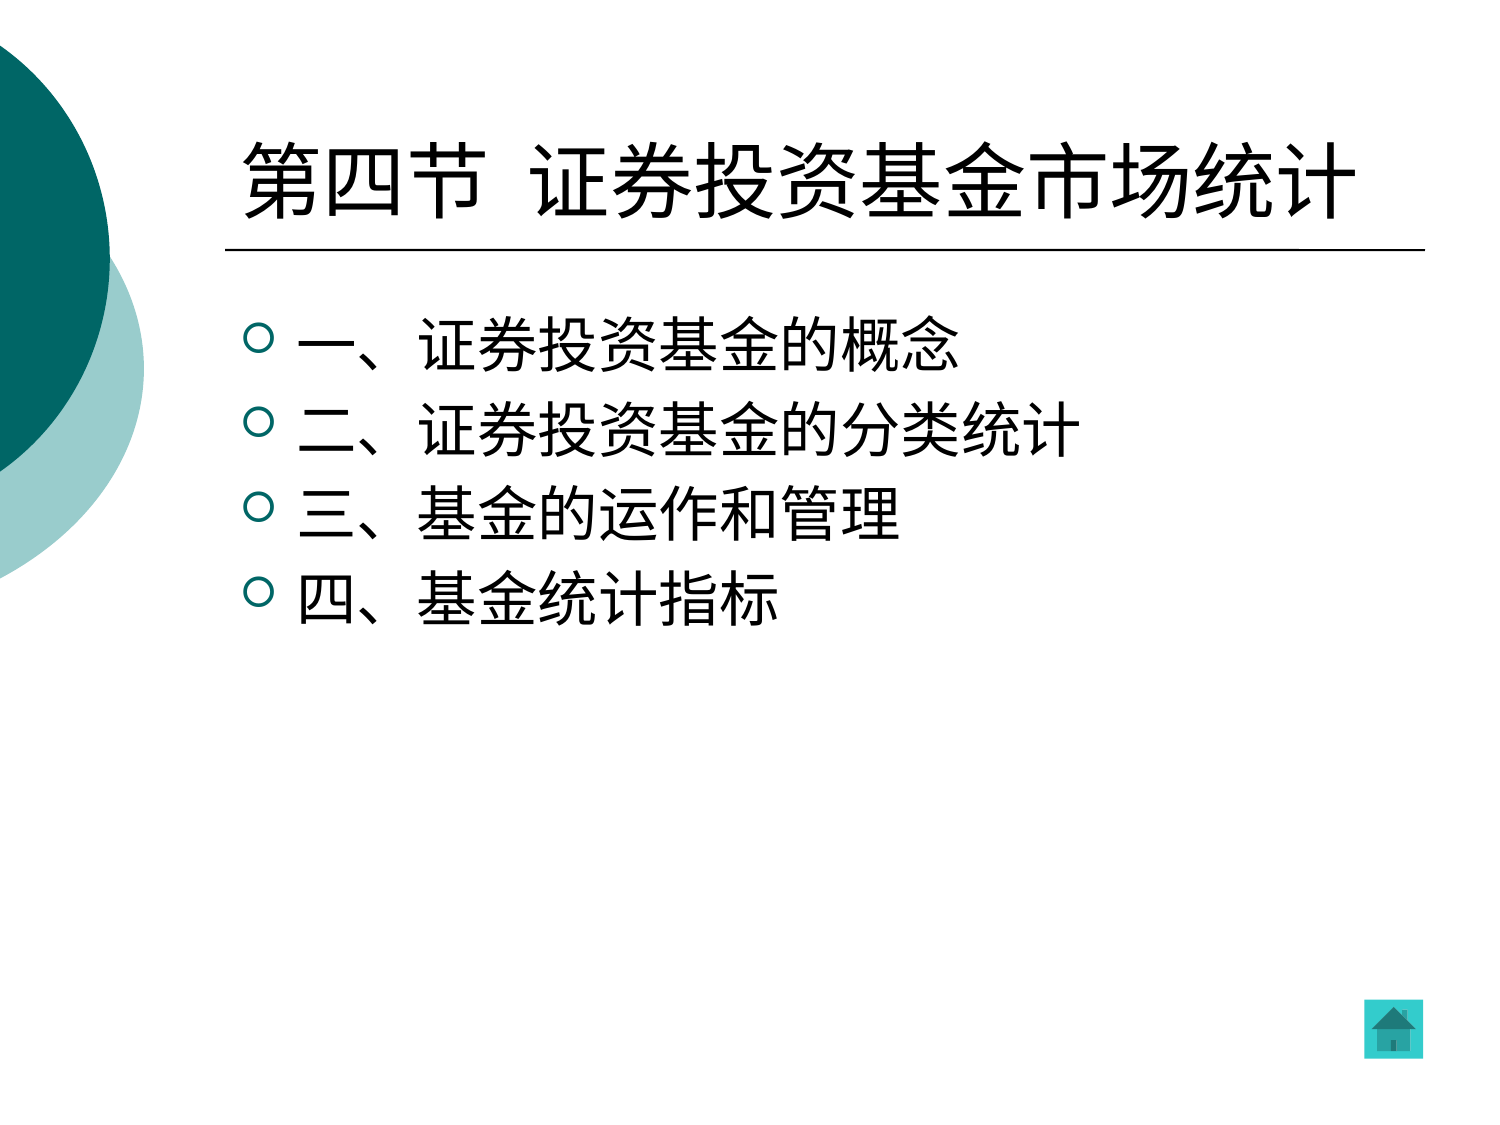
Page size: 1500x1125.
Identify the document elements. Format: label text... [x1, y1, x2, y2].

text_box [1364, 999, 1424, 1059]
title 第四节 证券投资基金市场统计 [224, 49, 1425, 238]
list 一、证券投资基金的概念 二、证券投资基金的分类统计 三、基金的运作和管理 四、基金统计指标 [224, 299, 1425, 975]
